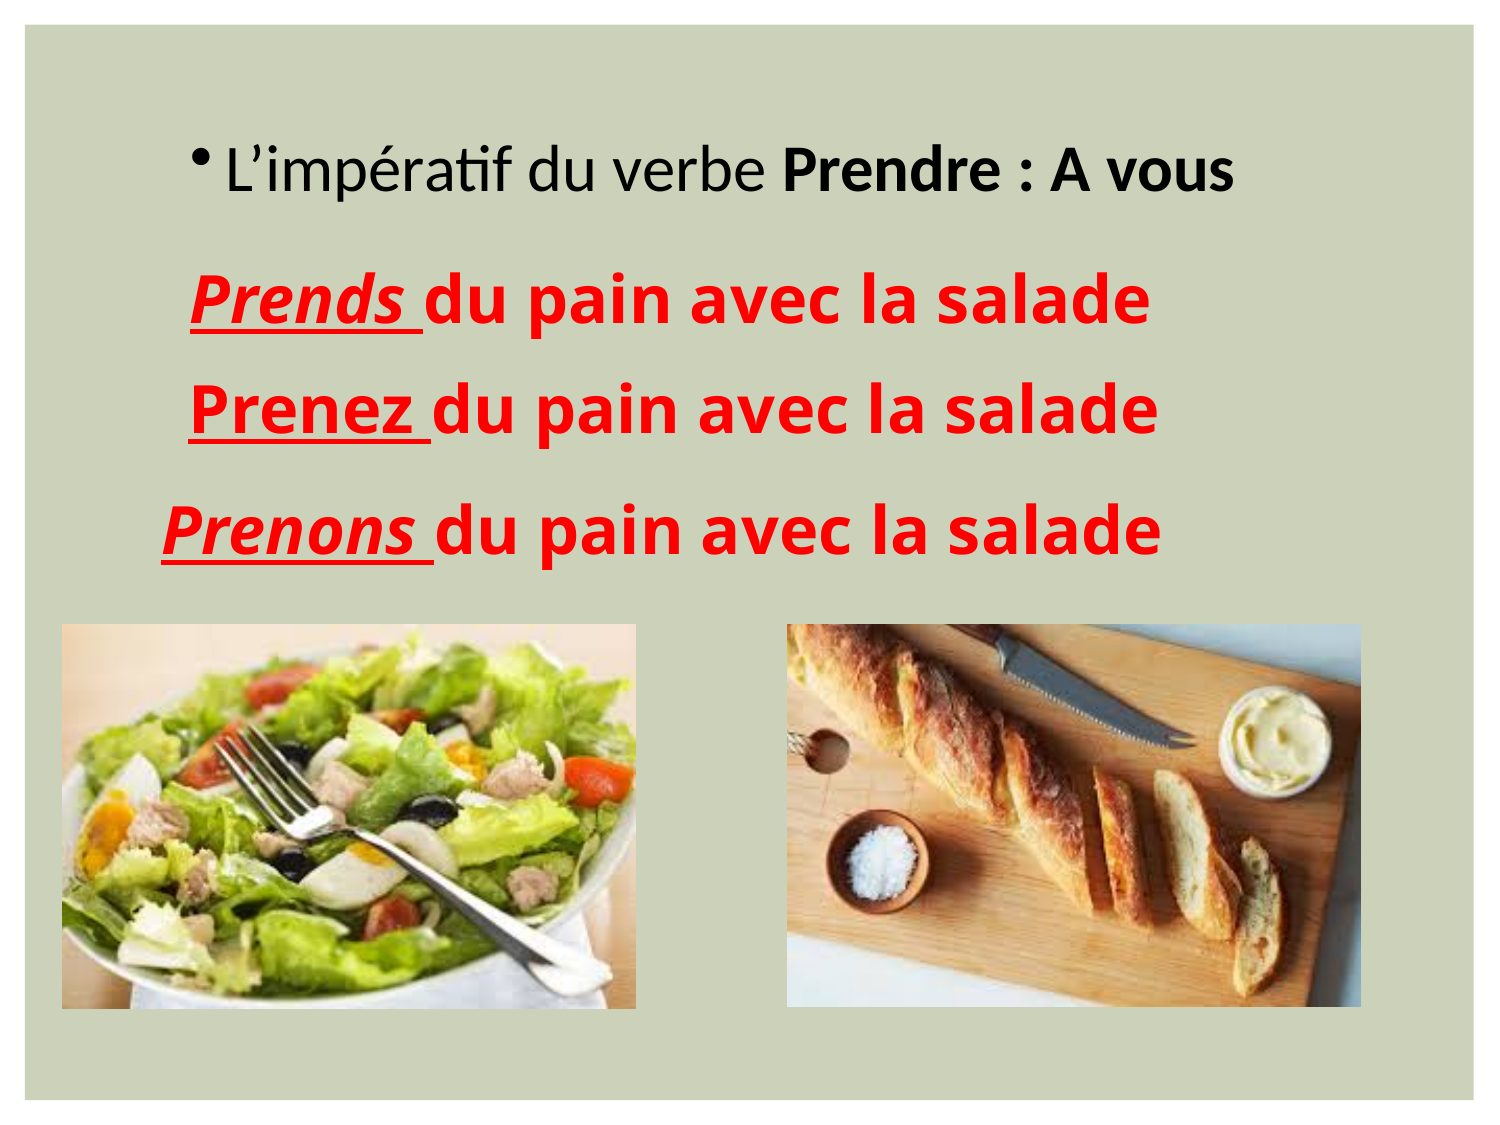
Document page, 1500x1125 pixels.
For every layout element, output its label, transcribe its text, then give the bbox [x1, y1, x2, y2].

text_box Prenez du pain avec la salade [173, 359, 1324, 455]
text_box Prends du pain avec la salade [174, 249, 1350, 345]
picture [787, 624, 1361, 1007]
picture [62, 624, 636, 1009]
text_box L’impératif du verbe Prendre : A vous [174, 117, 1400, 213]
text_box Prenons du pain avec la salade [146, 480, 1322, 576]
